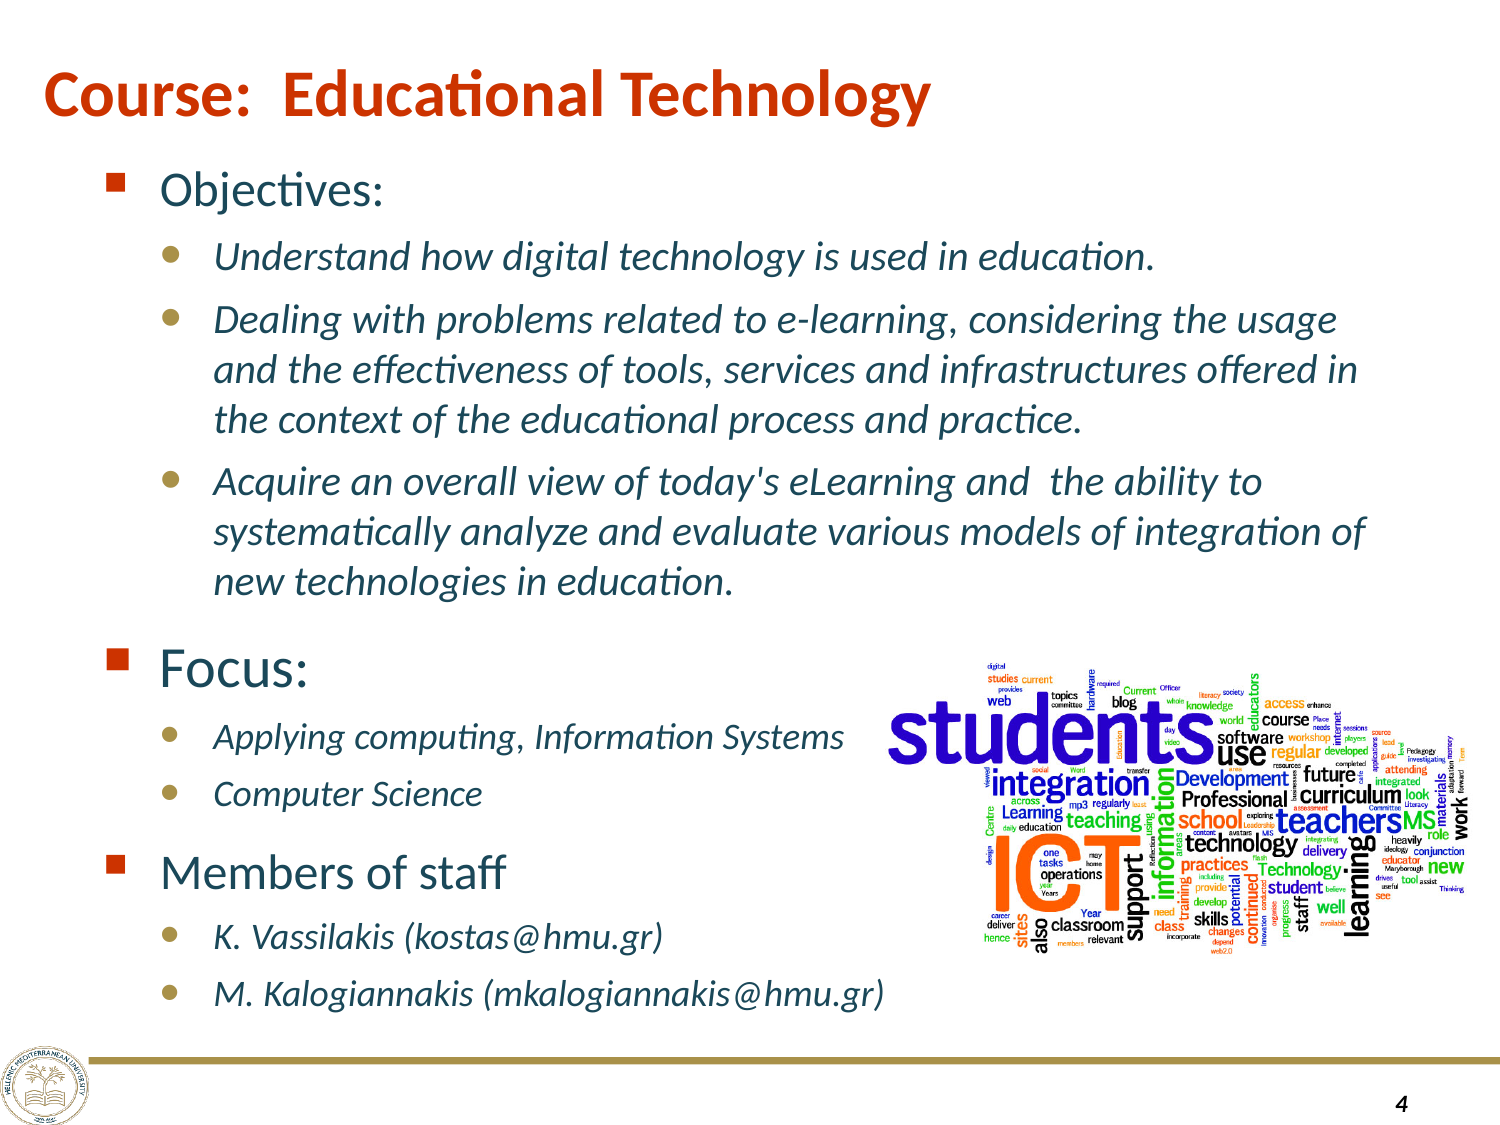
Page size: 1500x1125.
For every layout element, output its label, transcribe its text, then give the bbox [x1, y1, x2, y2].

picture [879, 656, 1477, 963]
picture [0, 1046, 89, 1125]
slide_number 4 [1380, 1079, 1500, 1125]
title Course: Educational Technology [29, 42, 1471, 138]
list Objectives: Understand how digital technology is used in education. Dealing with problems related to e-learning, considering the usage and the effectiveness of tools, services and infrastructures offered in the context of the educational process and practice. Acquire an overall view of today's eLearning and the ability to systematically analyze and evaluate various models of integration of new technologies in education. Focus: Applying computing, Information Systems Computer Science Members of staff K. Vassilakis (kostas@hmu.gr) M. Kalogiannakis (mkalogiannakis@hmu.gr) [88, 149, 1424, 1024]
